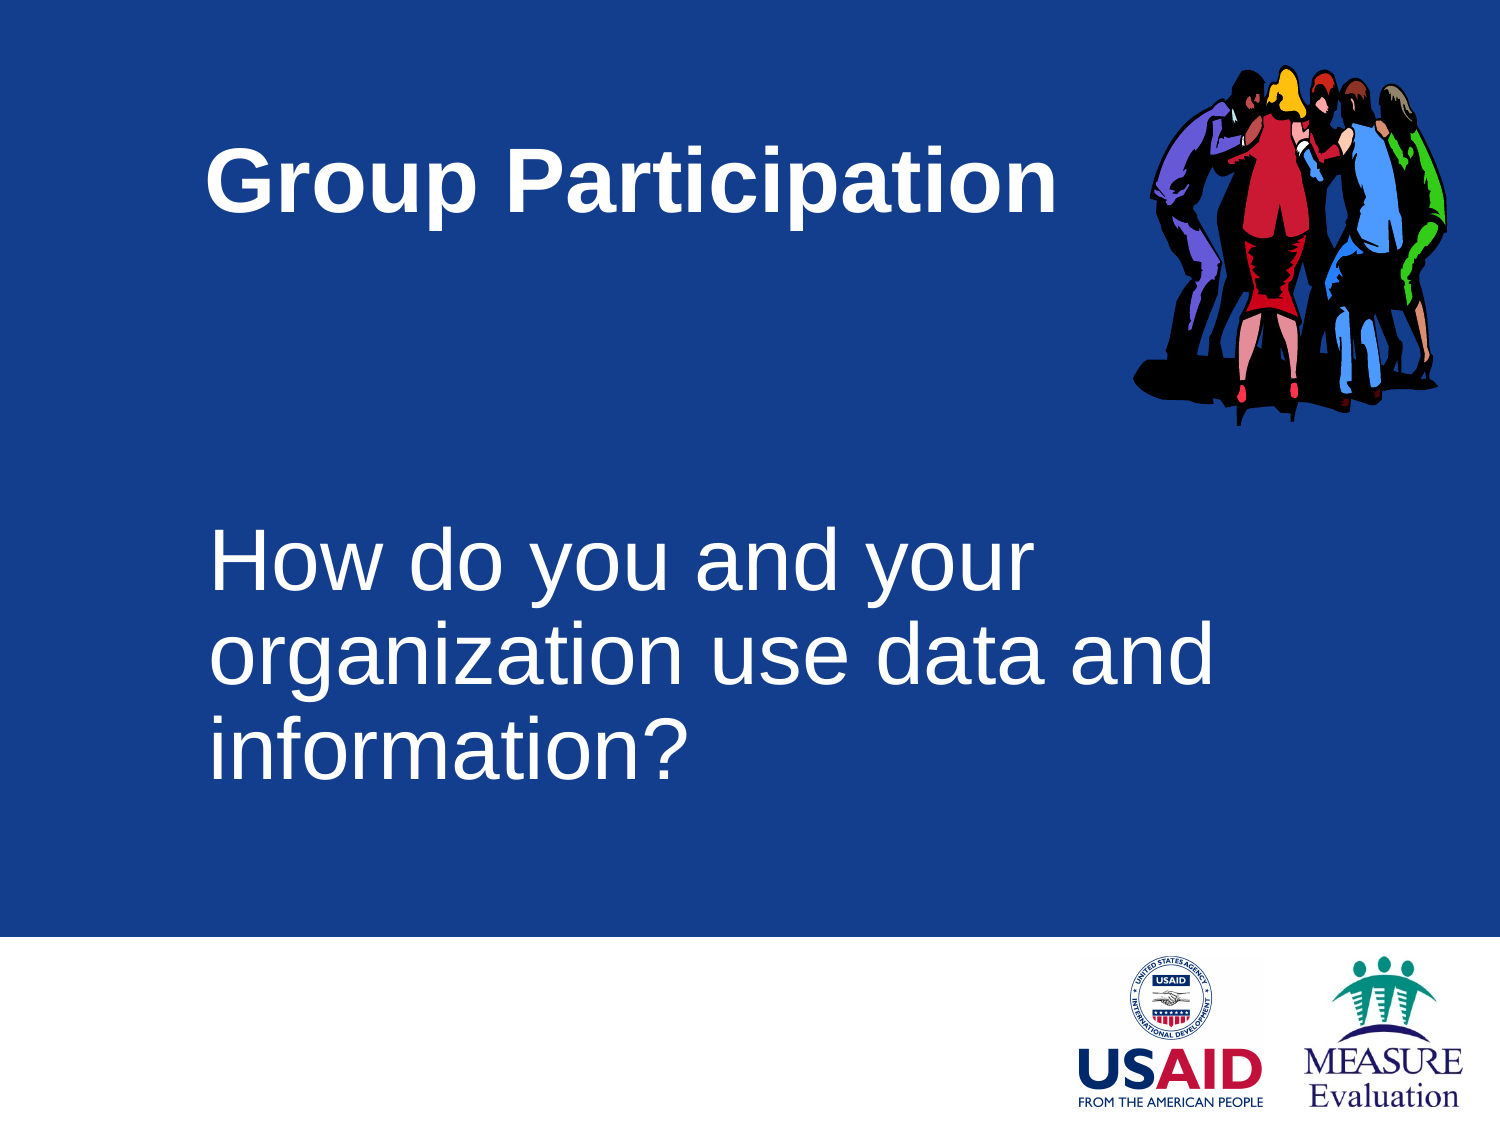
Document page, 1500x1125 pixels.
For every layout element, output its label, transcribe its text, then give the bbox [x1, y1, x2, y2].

picture [1079, 956, 1263, 1107]
title Group Participation [113, 104, 1127, 248]
picture [1132, 59, 1448, 427]
picture [1304, 956, 1463, 1107]
list How do you and your organization use data and information? [118, 413, 1303, 805]
